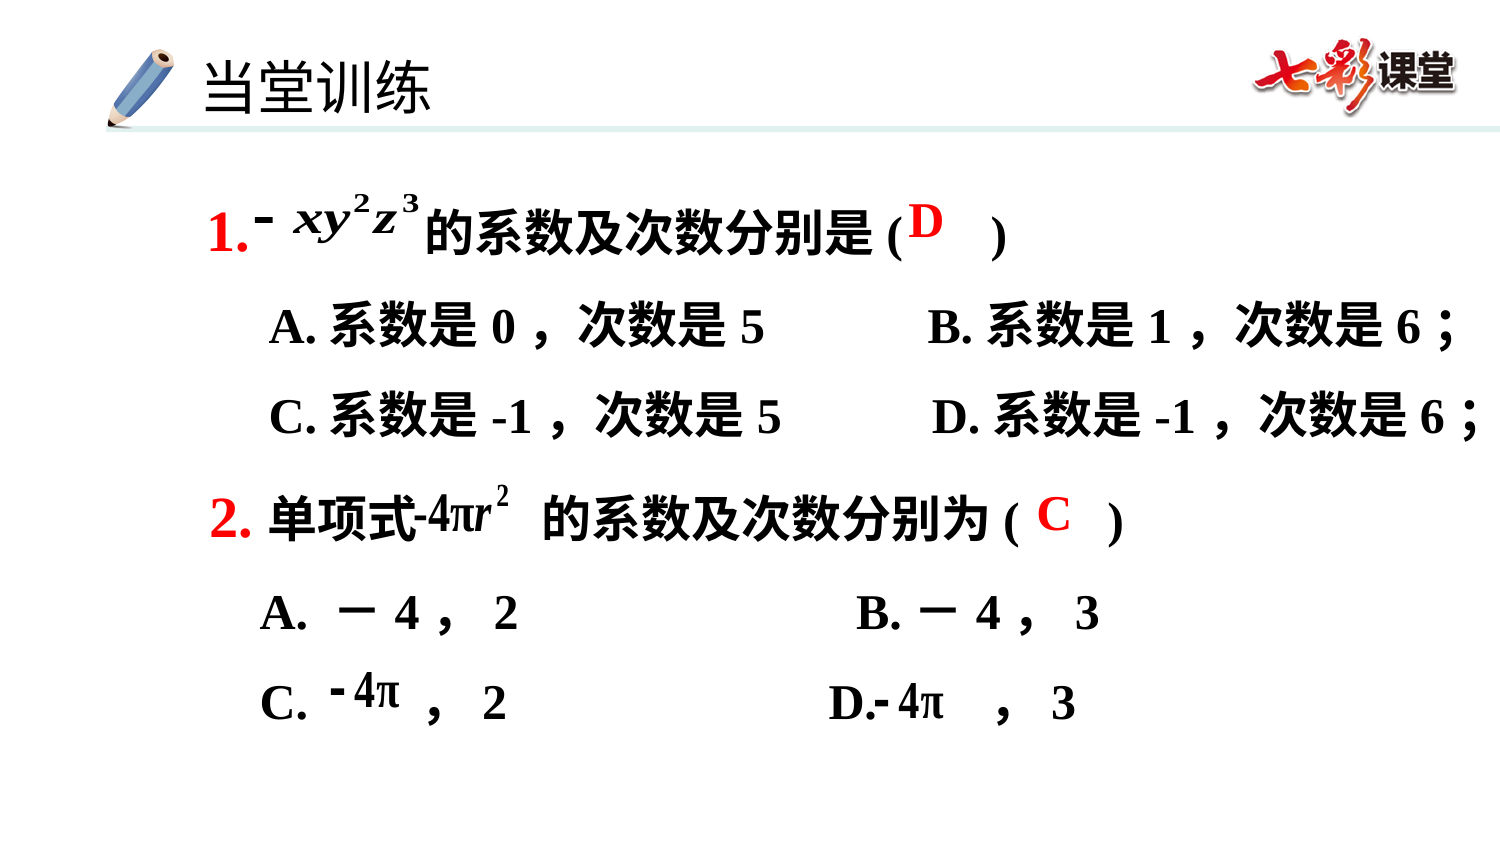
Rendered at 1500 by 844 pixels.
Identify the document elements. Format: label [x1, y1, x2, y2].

picture [1249, 32, 1461, 118]
text_box [183, 470, 1150, 751]
text_box [178, 182, 1383, 474]
picture [100, 32, 181, 146]
